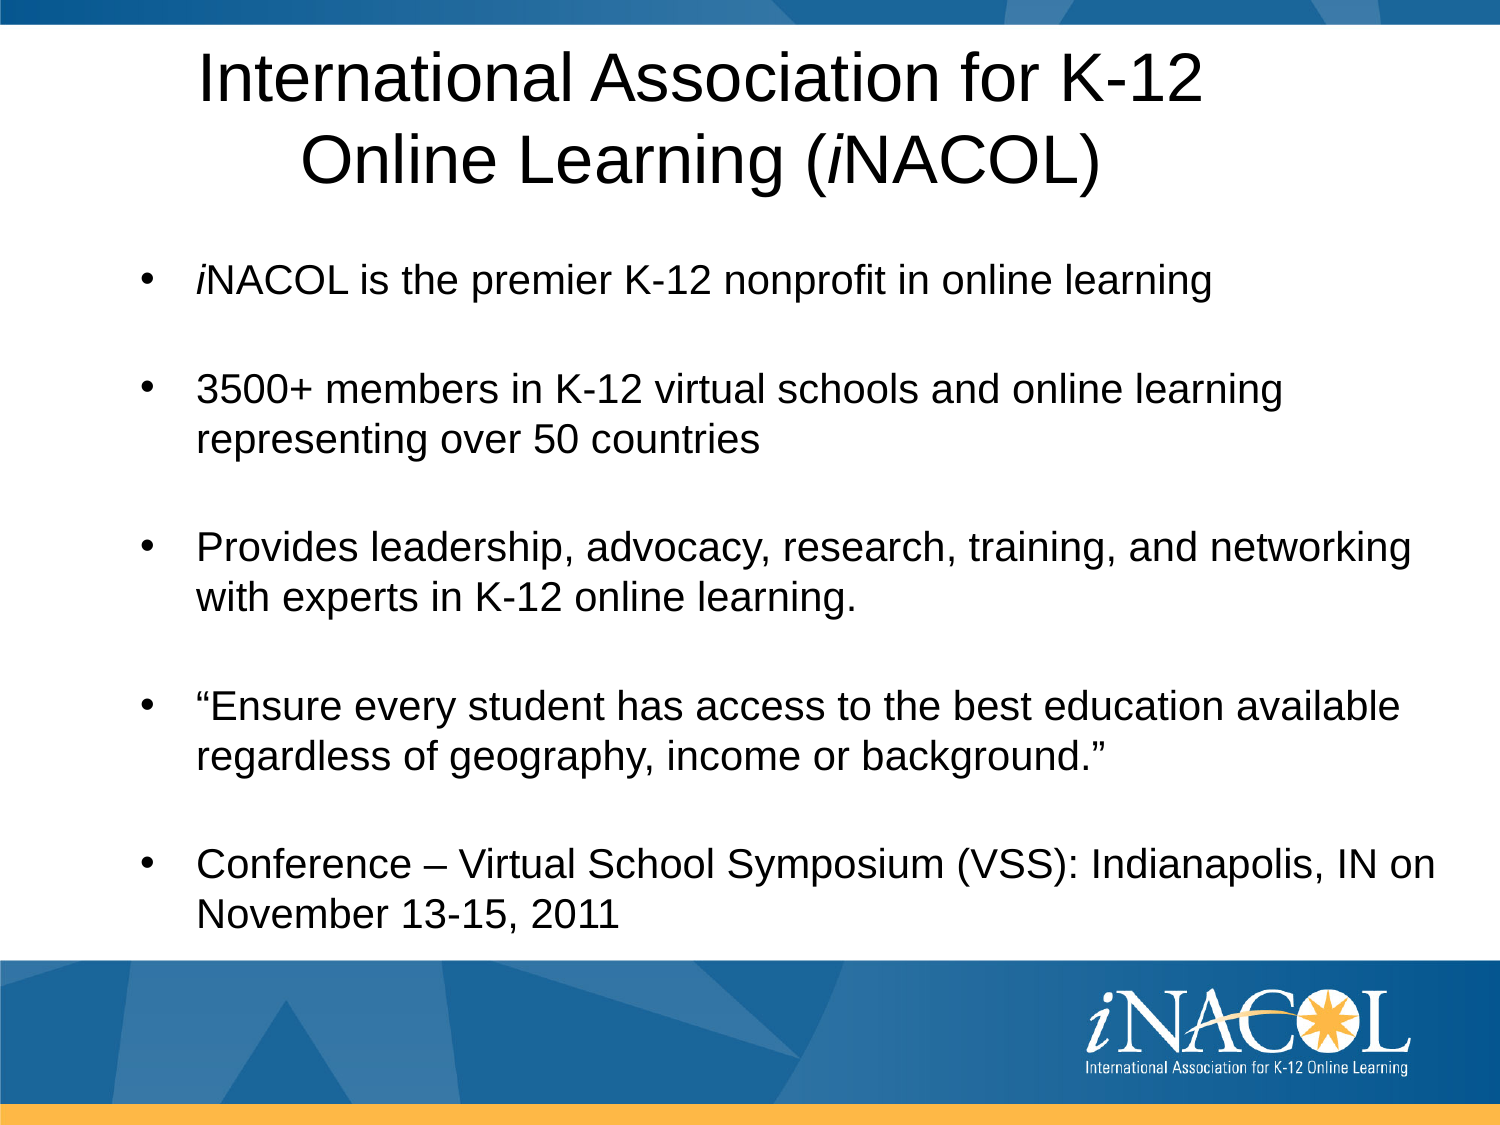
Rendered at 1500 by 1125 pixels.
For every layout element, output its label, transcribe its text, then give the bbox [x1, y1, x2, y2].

picture [0, 0, 1500, 1125]
list iNACOL is the premier K-12 nonprofit in online learning 3500+ members in K-12 virtual schools and online learning representing over 50 countries Provides leadership, advocacy, research, training, and networking with experts in K-12 online learning. “Ensure every student has access to the best education available regardless of geography, income or background.” Conference – Virtual School Symposium (VSS): Indianapolis, IN on November 13-15, 2011 [125, 245, 1463, 1108]
title International Association for K-12 Online Learning (iNACOL) [81, 24, 1322, 208]
